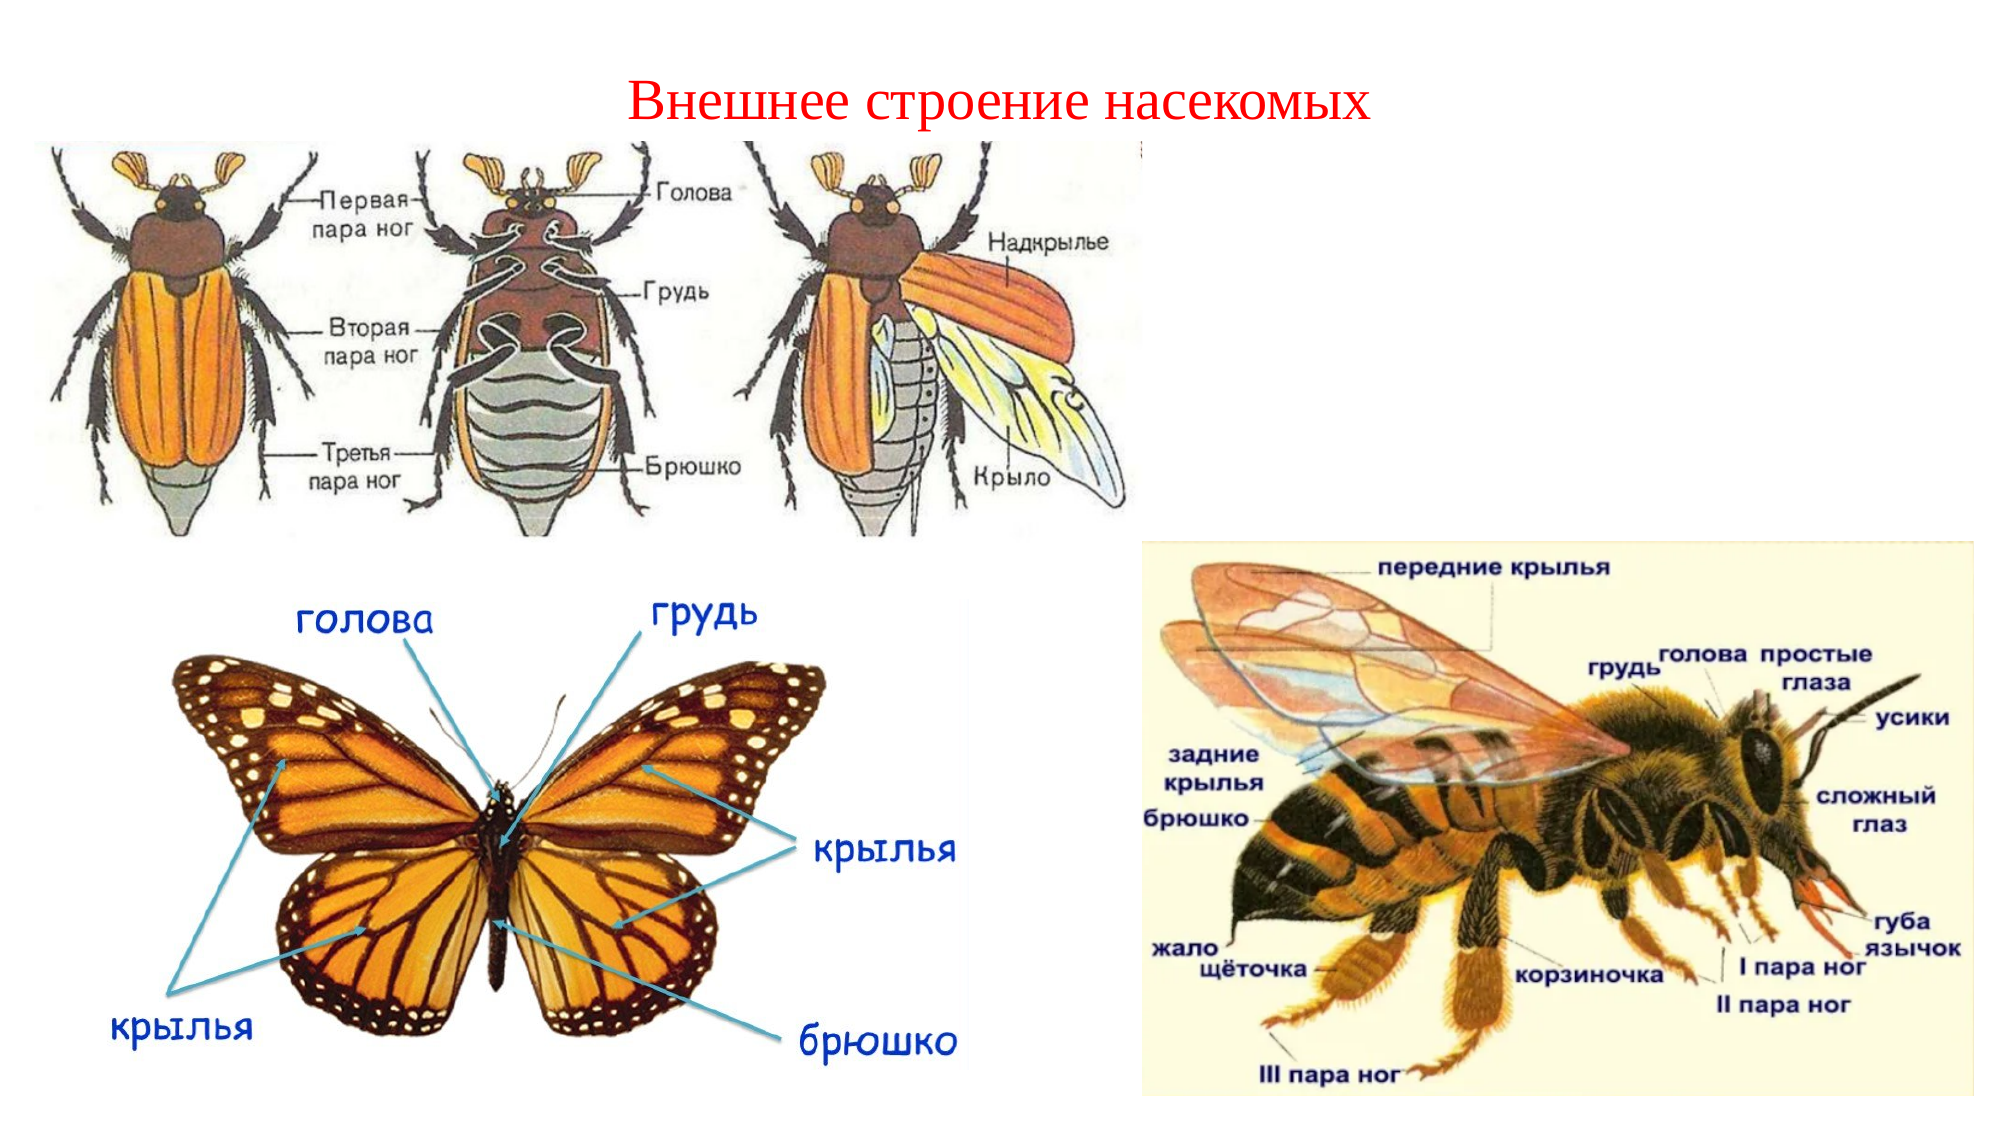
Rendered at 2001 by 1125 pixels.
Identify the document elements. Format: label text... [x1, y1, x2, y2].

picture [107, 599, 969, 1070]
title Внешнее строение насекомых [137, 59, 1863, 142]
picture [34, 141, 1974, 1096]
